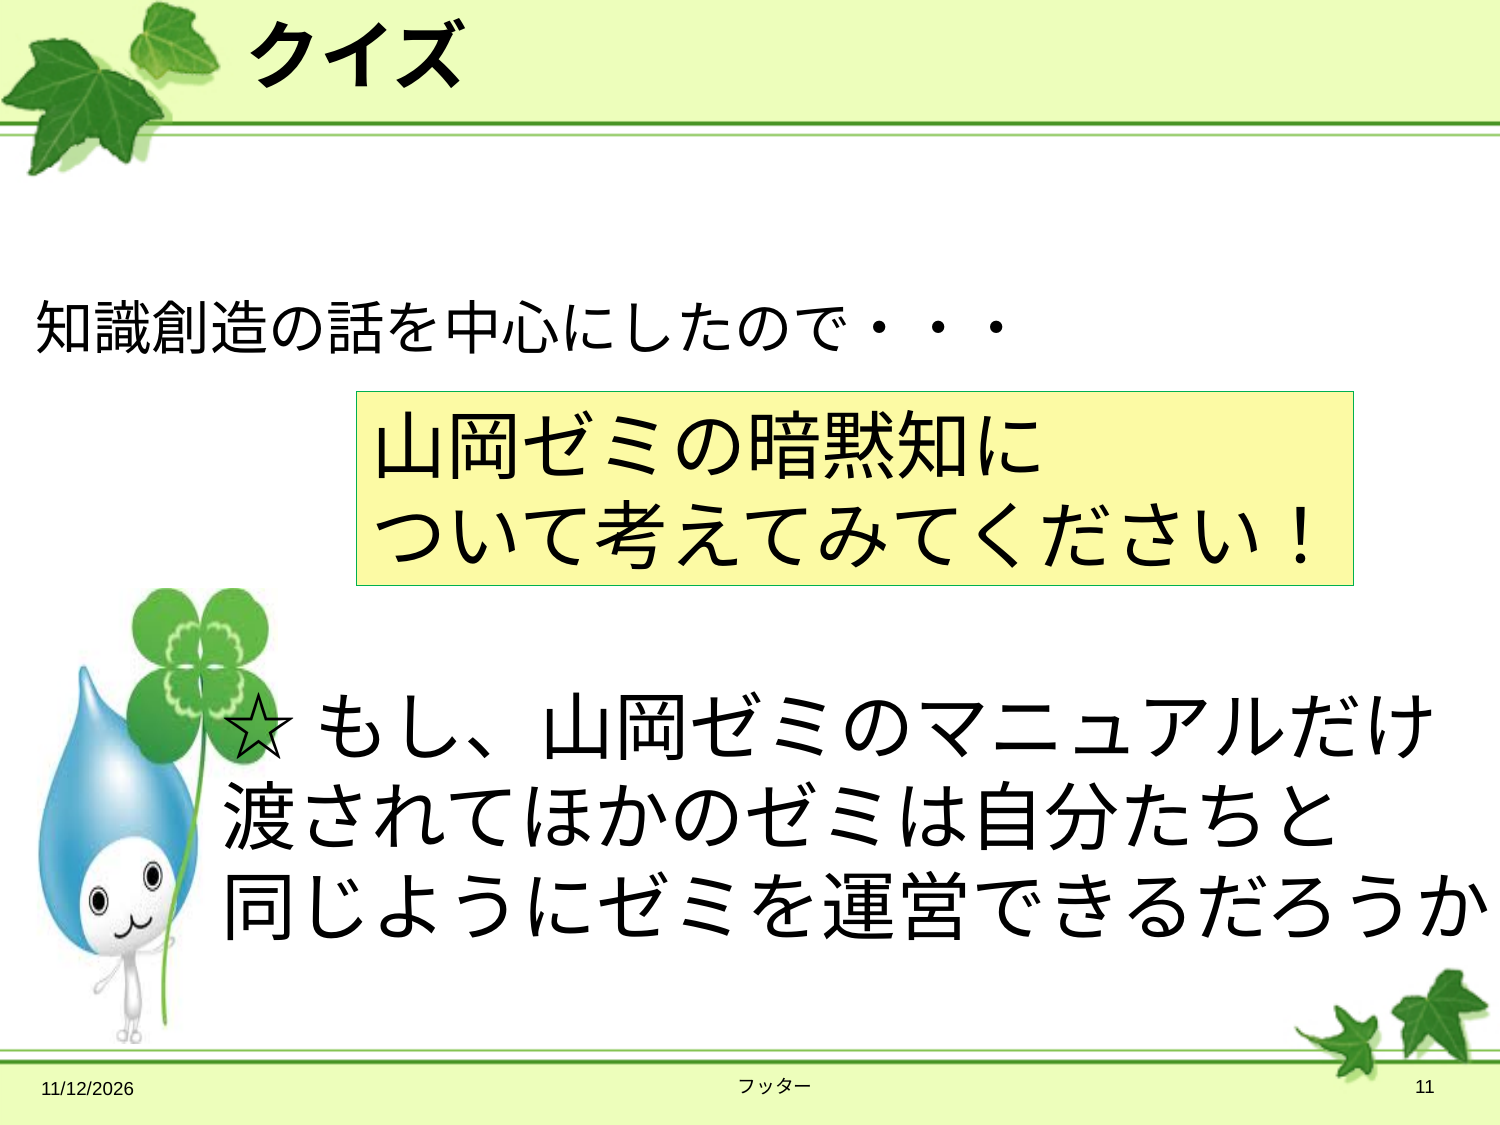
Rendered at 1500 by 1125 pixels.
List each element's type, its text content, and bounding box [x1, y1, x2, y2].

picture [0, 0, 1500, 1125]
title クイズ [230, 30, 1456, 106]
text_box 知識創造の話を中心にしたので・・・ [20, 284, 1041, 369]
text_box ☆もし、山岡ゼミのマニュアルだけ 渡されてほかのゼミは自分たちと 同じようにゼミを運営できるだろうか？ [282, 672, 1500, 957]
slide_number 11 [1387, 1074, 1463, 1098]
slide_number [26, 1069, 276, 1107]
footer フッター [287, 1069, 1263, 1107]
text_box 山岡ゼミの暗黙知に ついて考えてみてください！ [356, 391, 1354, 586]
